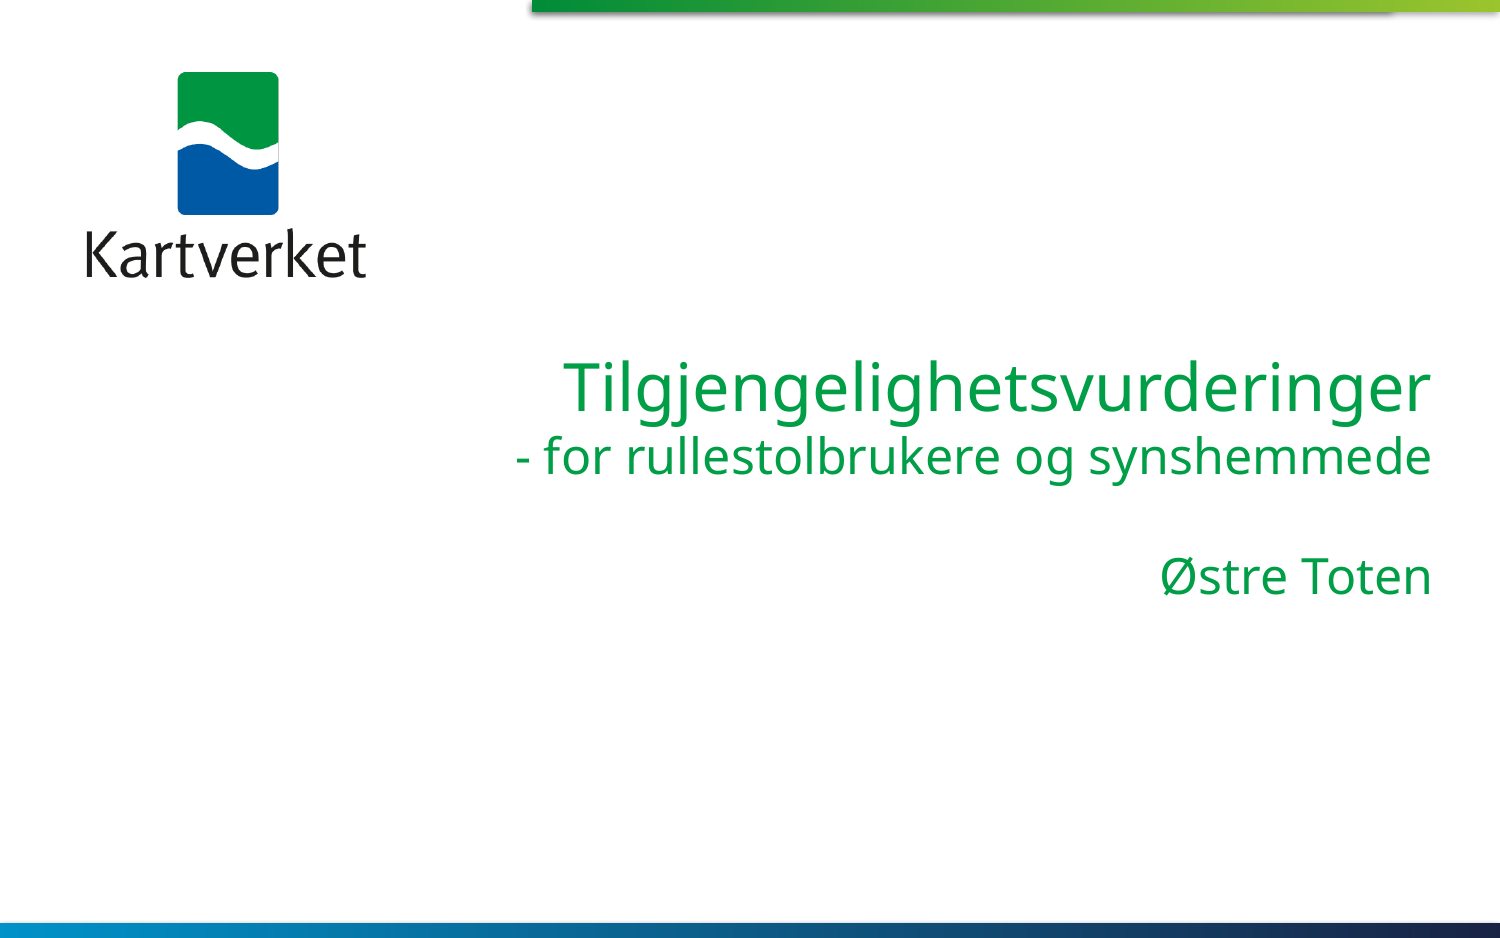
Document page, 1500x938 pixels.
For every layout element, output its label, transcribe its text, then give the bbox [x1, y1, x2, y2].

text_box Tilgjengelighetsvurderinger - for rullestolbrukere og synshemmede Østre Toten [66, 337, 1449, 613]
